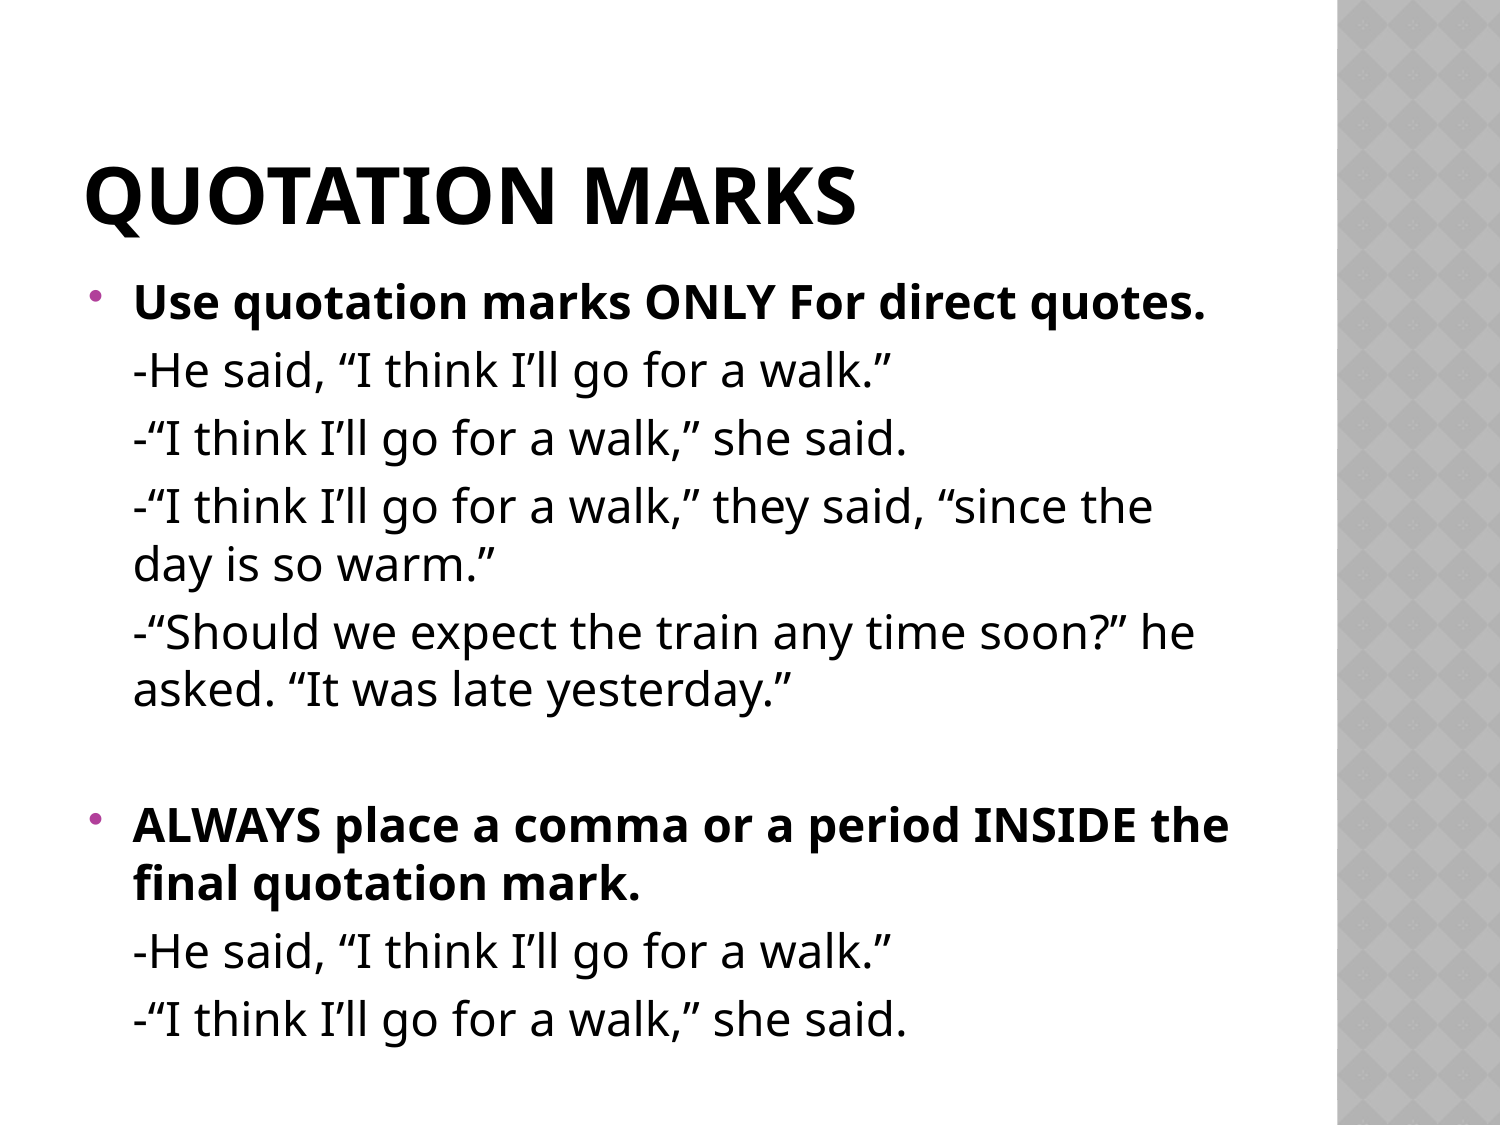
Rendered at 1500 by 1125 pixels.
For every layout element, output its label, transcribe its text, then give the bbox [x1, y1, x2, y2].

title Quotation Marks [75, 52, 1263, 240]
list Use quotation marks ONLY For direct quotes. -He said, “I think I’ll go for a walk.” -“I think I’ll go for a walk,” she said. -“I think I’ll go for a walk,” they said, “since the day is so warm.” -“Should we expect the train any time soon?” he asked. “It was late yesterday.” ALWAYS place a comma or a period INSIDE the final quotation mark. -He said, “I think I’ll go for a walk.” -“I think I’ll go for a walk,” she said. [75, 264, 1263, 1059]
